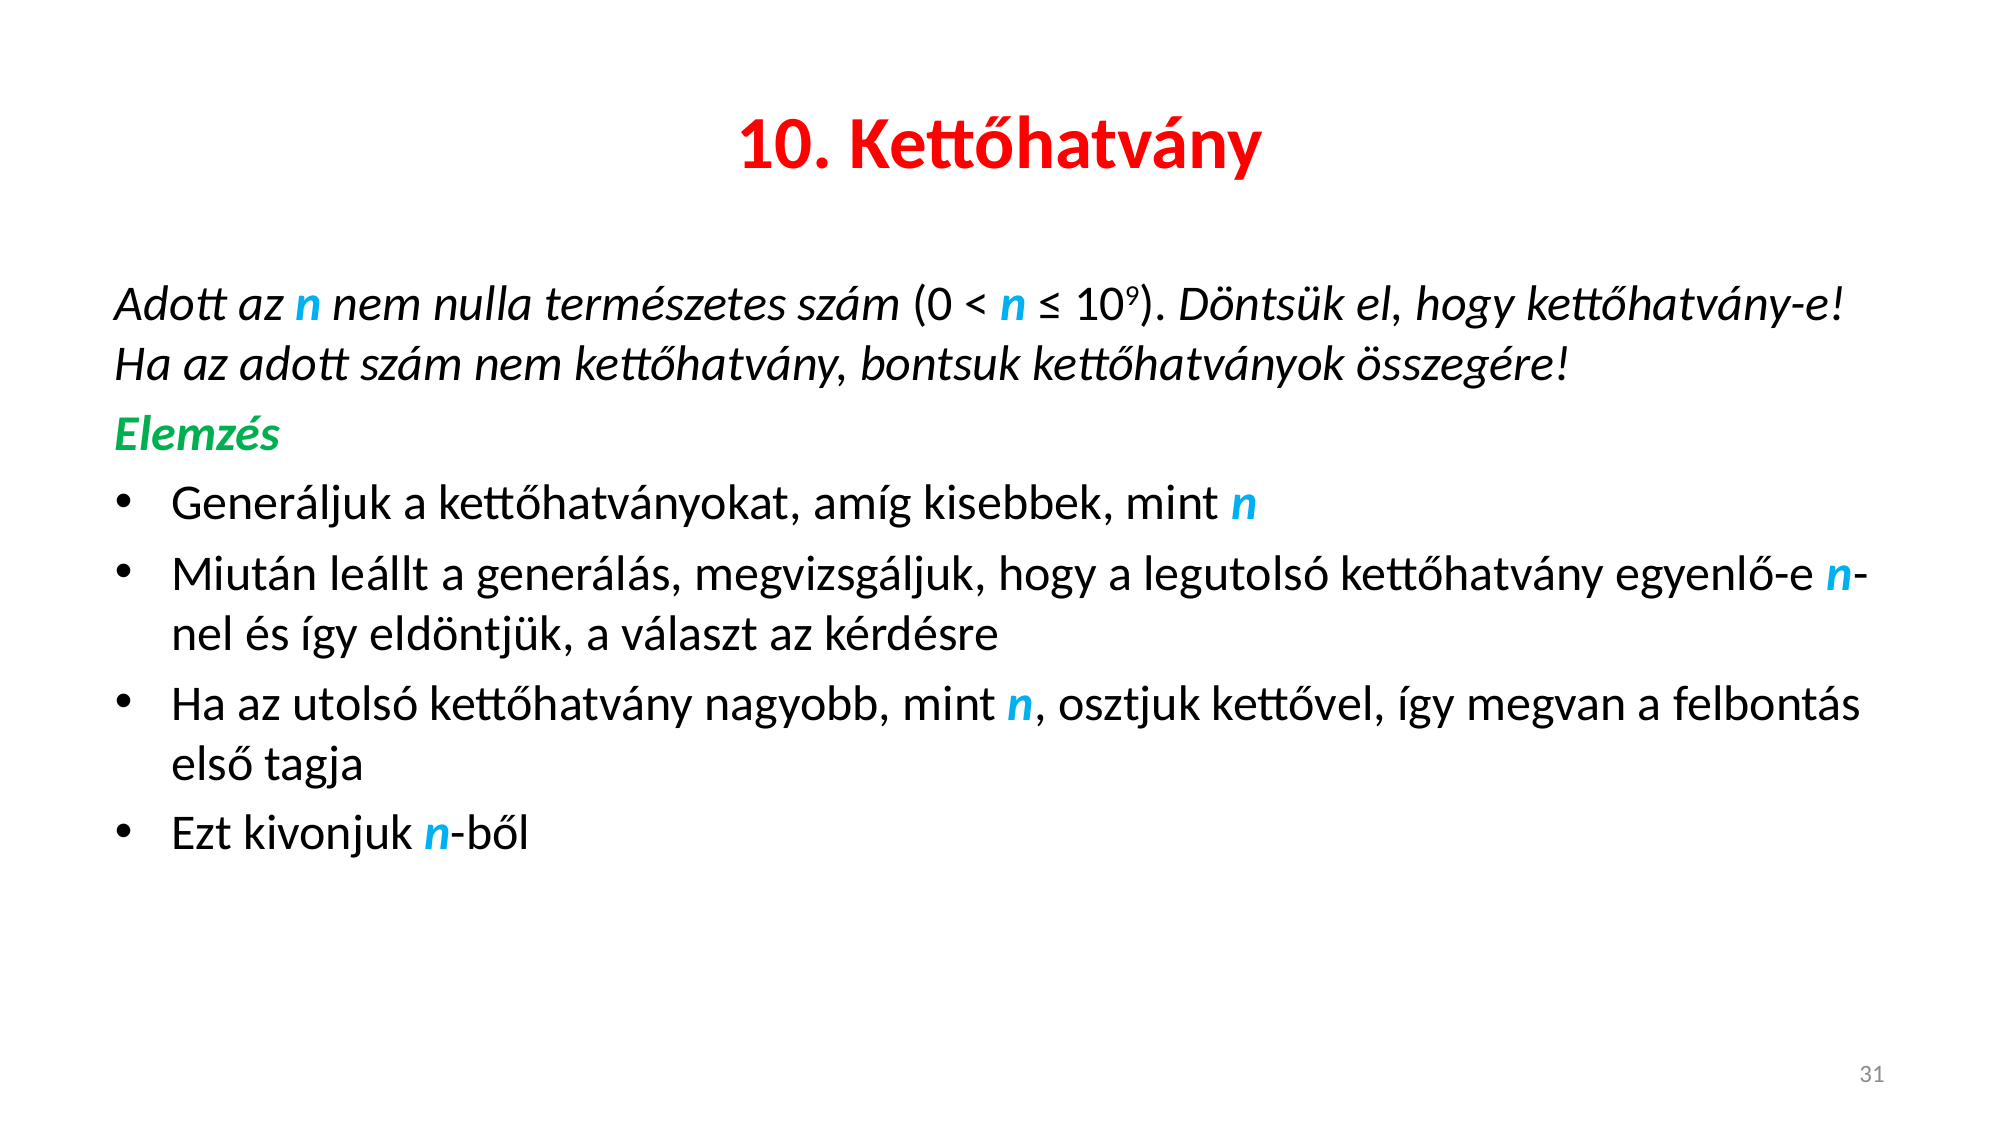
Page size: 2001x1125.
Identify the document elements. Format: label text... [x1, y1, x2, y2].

slide_number 31 [1433, 1042, 1900, 1103]
list Adott az n nem nulla természetes szám (0 < n ≤ 109). Döntsük el, hogy kettőhatvány-e! Ha az adott szám nem kettőhatvány, bontsuk kettőhatványok összegére! Elemzés Generáljuk a kettőhatványokat, amíg kisebbek, mint n Miután leállt a generálás, megvizsgáljuk, hogy a legutolsó kettőhatvány egyenlő-e n-nel és így eldöntjük, a választ az kérdésre Ha az utolsó kettőhatvány nagyobb, mint n, osztjuk kettővel, így megvan a felbontás első tagja Ezt kivonjuk n-ből [99, 262, 1900, 1005]
title 10. Kettőhatvány [99, 45, 1900, 233]
